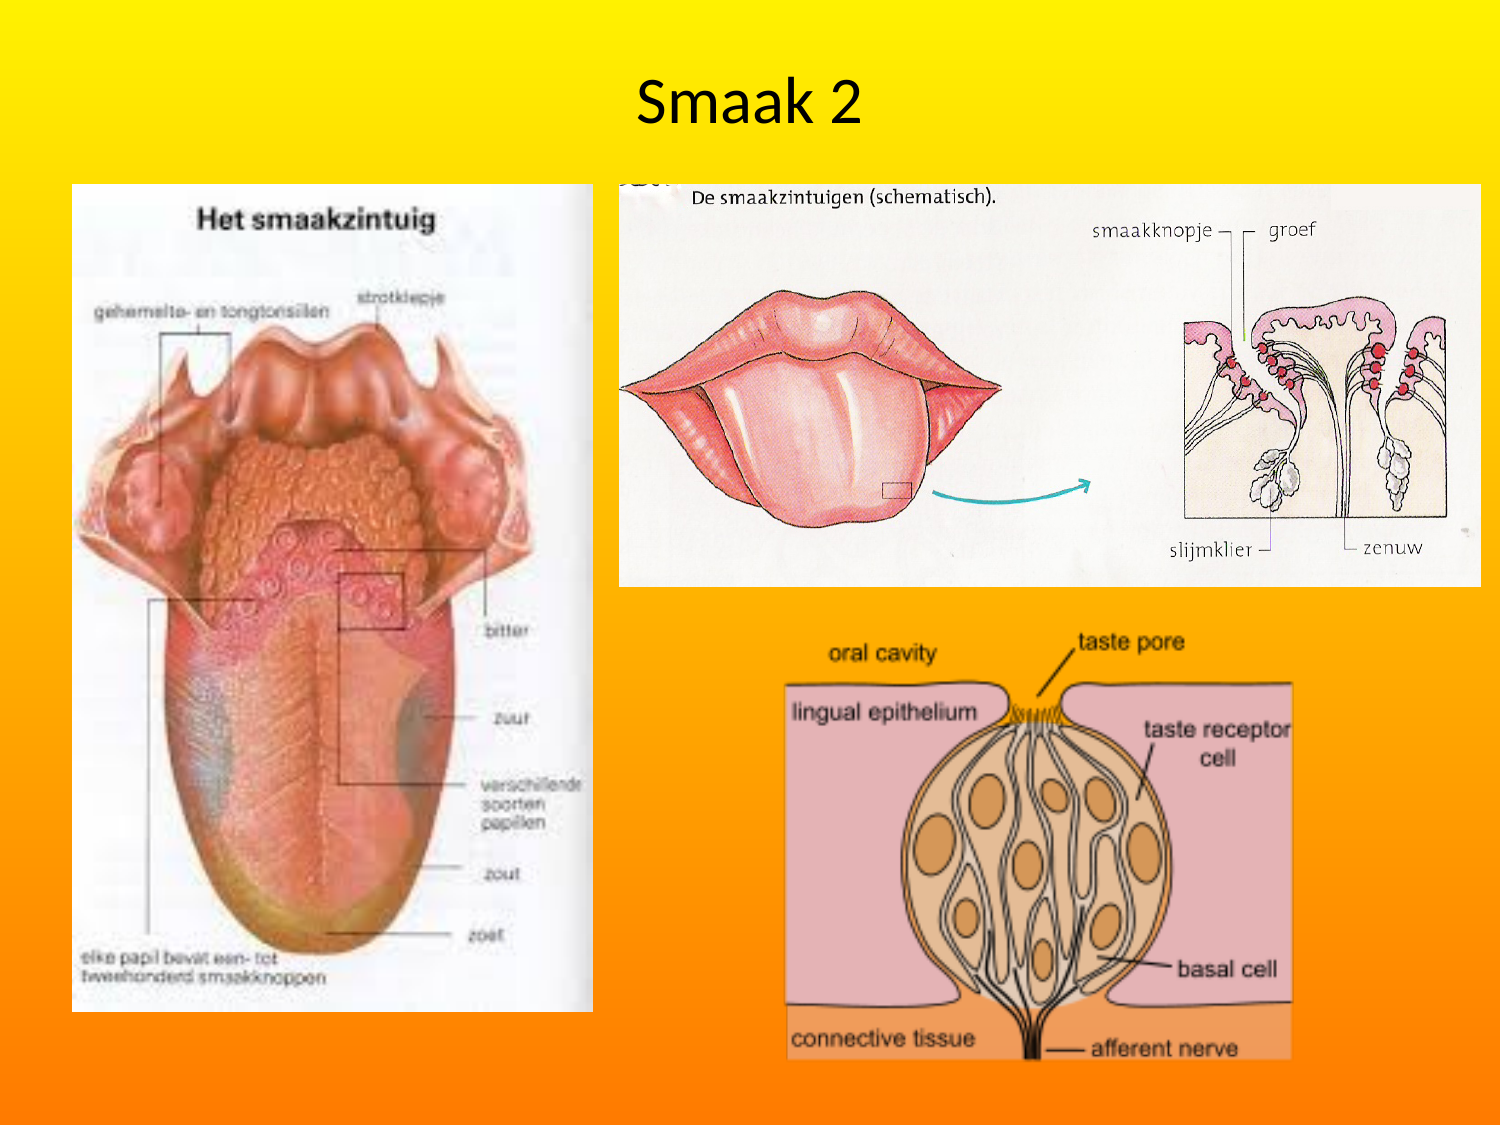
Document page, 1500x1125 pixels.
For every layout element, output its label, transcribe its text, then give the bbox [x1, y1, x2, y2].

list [72, 184, 593, 1012]
picture [773, 622, 1306, 1073]
title Smaak 2 [75, 45, 1425, 149]
picture [619, 184, 1482, 587]
